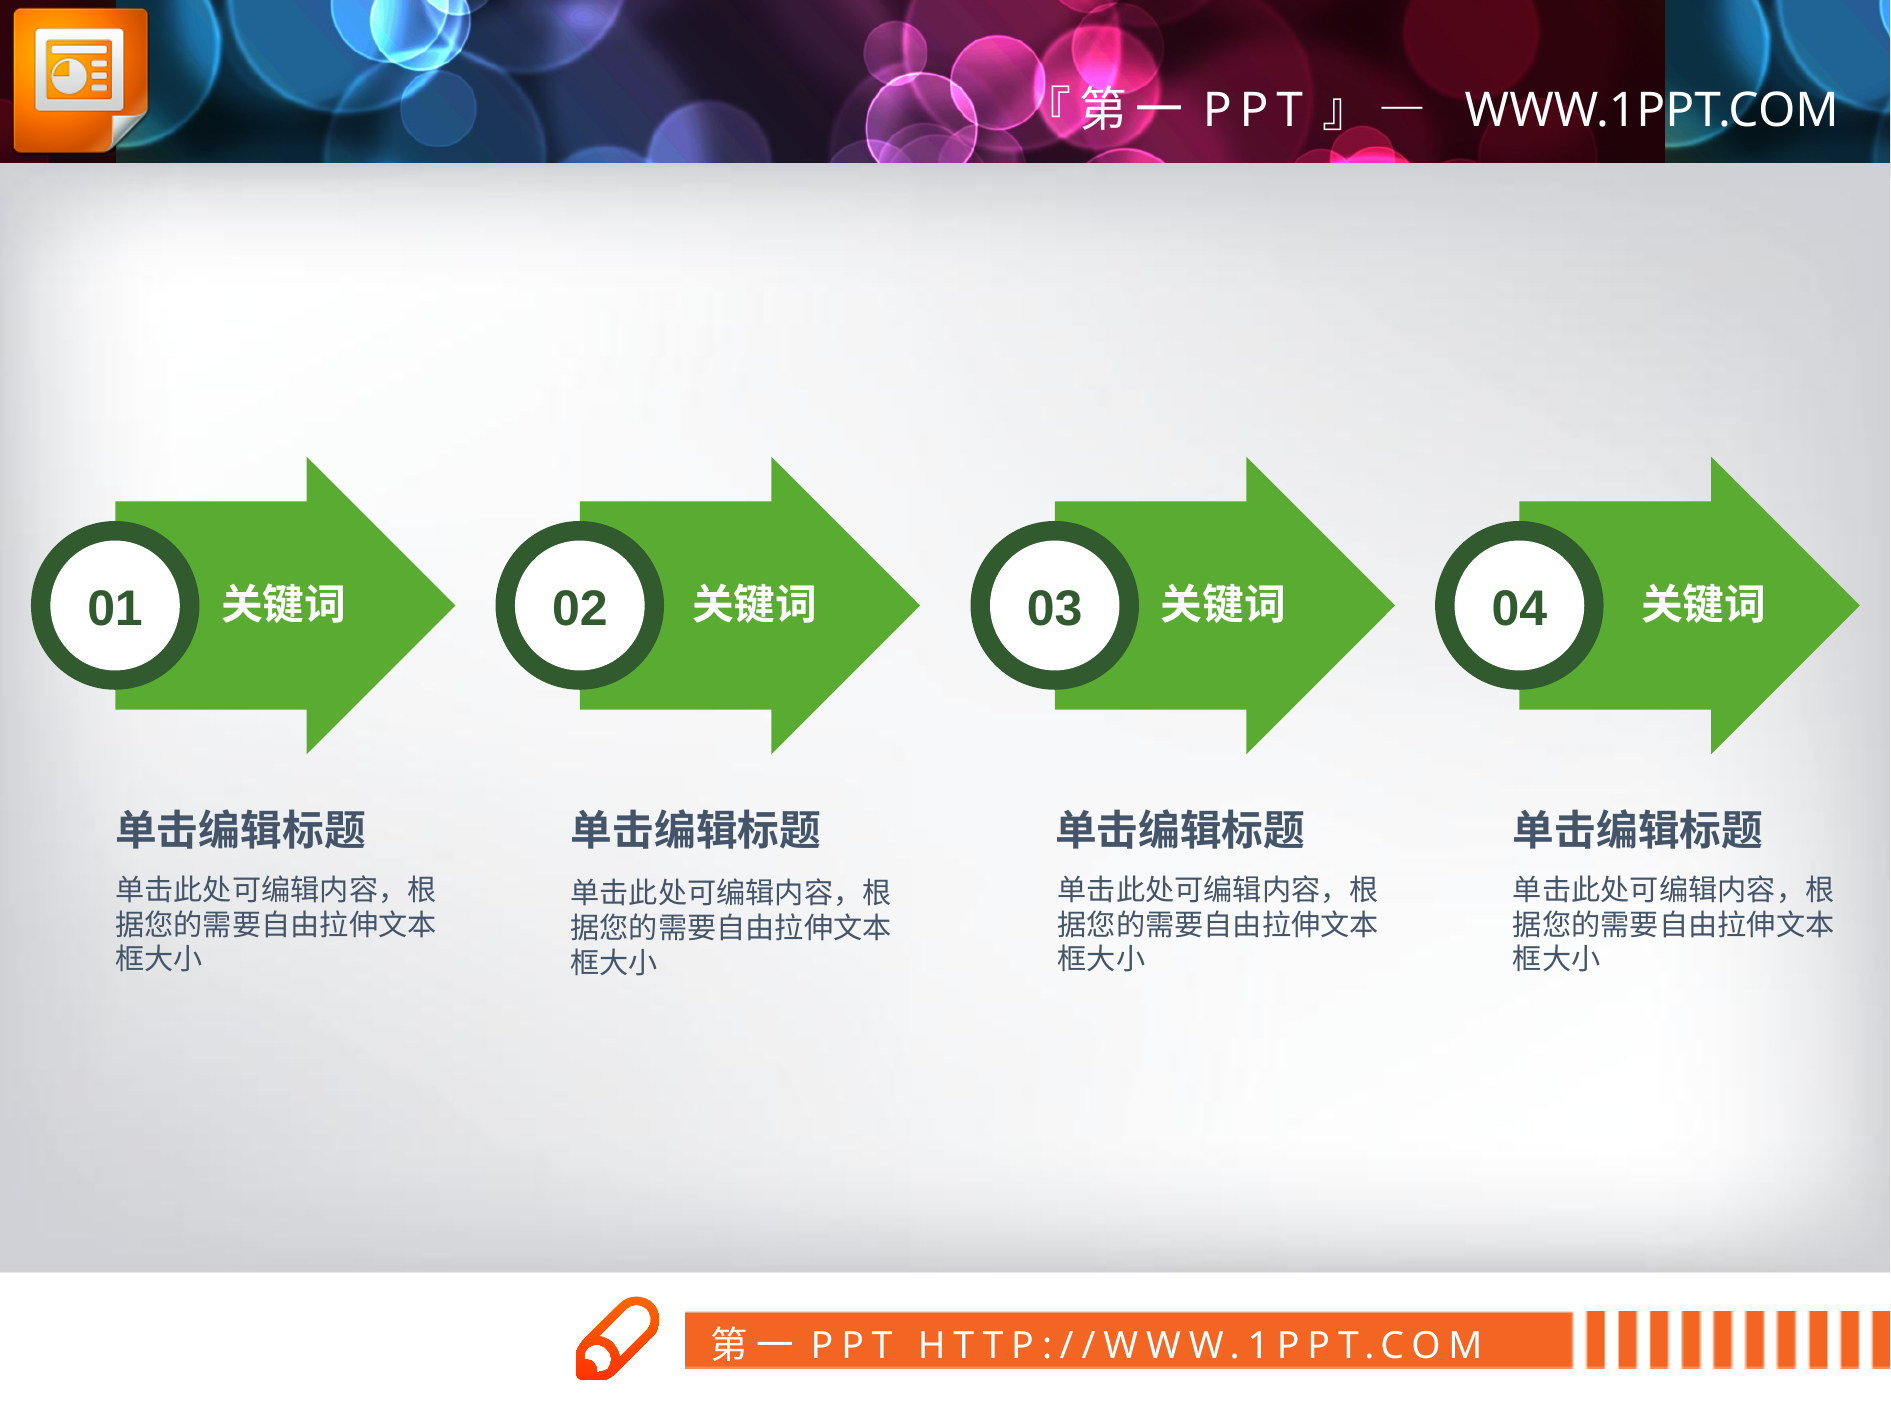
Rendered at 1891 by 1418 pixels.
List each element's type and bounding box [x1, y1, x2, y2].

text_box [30, 456, 493, 978]
picture [685, 1311, 1891, 1369]
text_box [970, 456, 1432, 978]
picture [0, 0, 1891, 1275]
text_box [495, 456, 949, 981]
text_box [1434, 456, 1891, 978]
